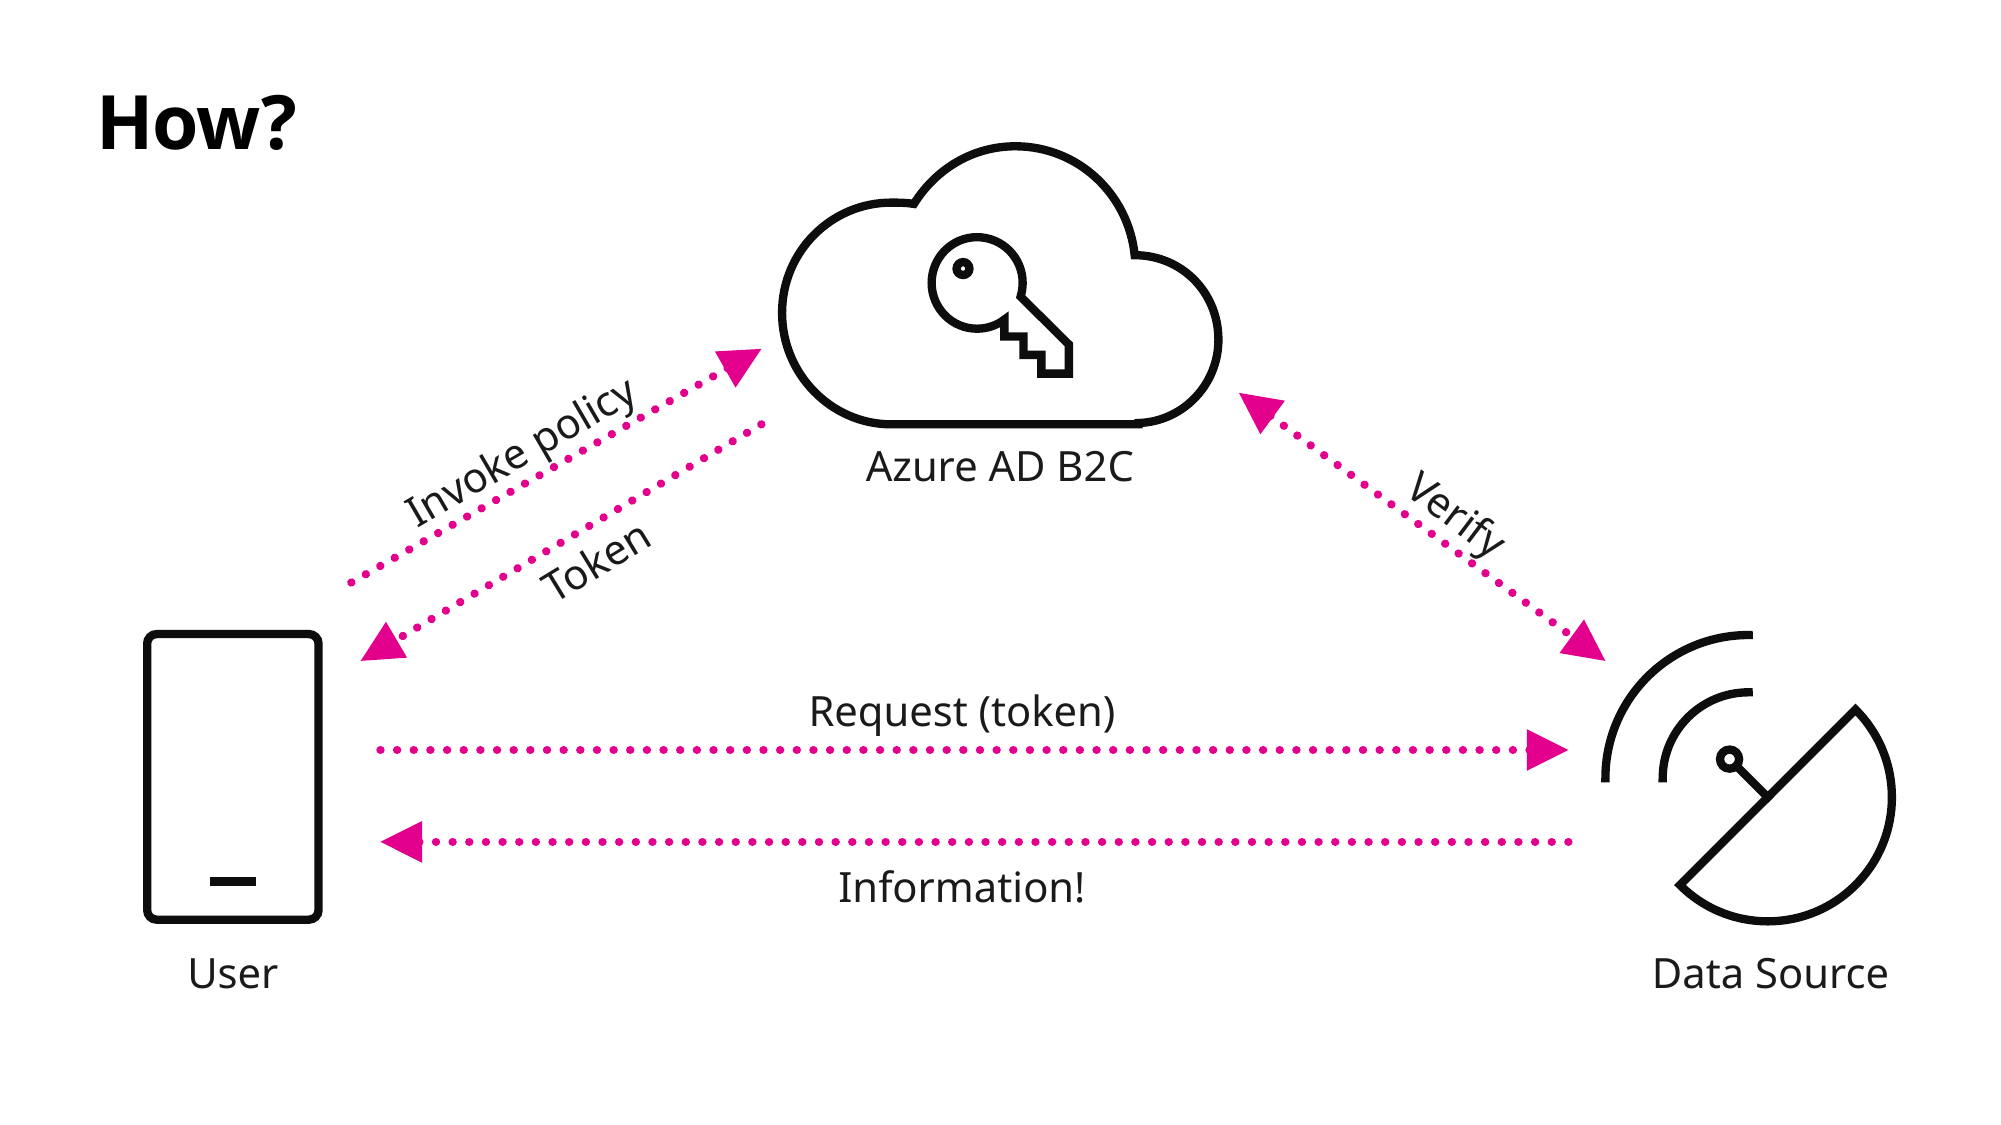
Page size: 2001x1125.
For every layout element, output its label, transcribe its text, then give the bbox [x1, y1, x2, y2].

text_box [360, 423, 762, 662]
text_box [340, 348, 762, 589]
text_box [1238, 392, 1645, 662]
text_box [1605, 634, 1905, 999]
title How? [96, 75, 1904, 166]
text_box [380, 841, 1569, 912]
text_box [380, 684, 1569, 751]
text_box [781, 146, 1219, 490]
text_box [146, 633, 319, 998]
